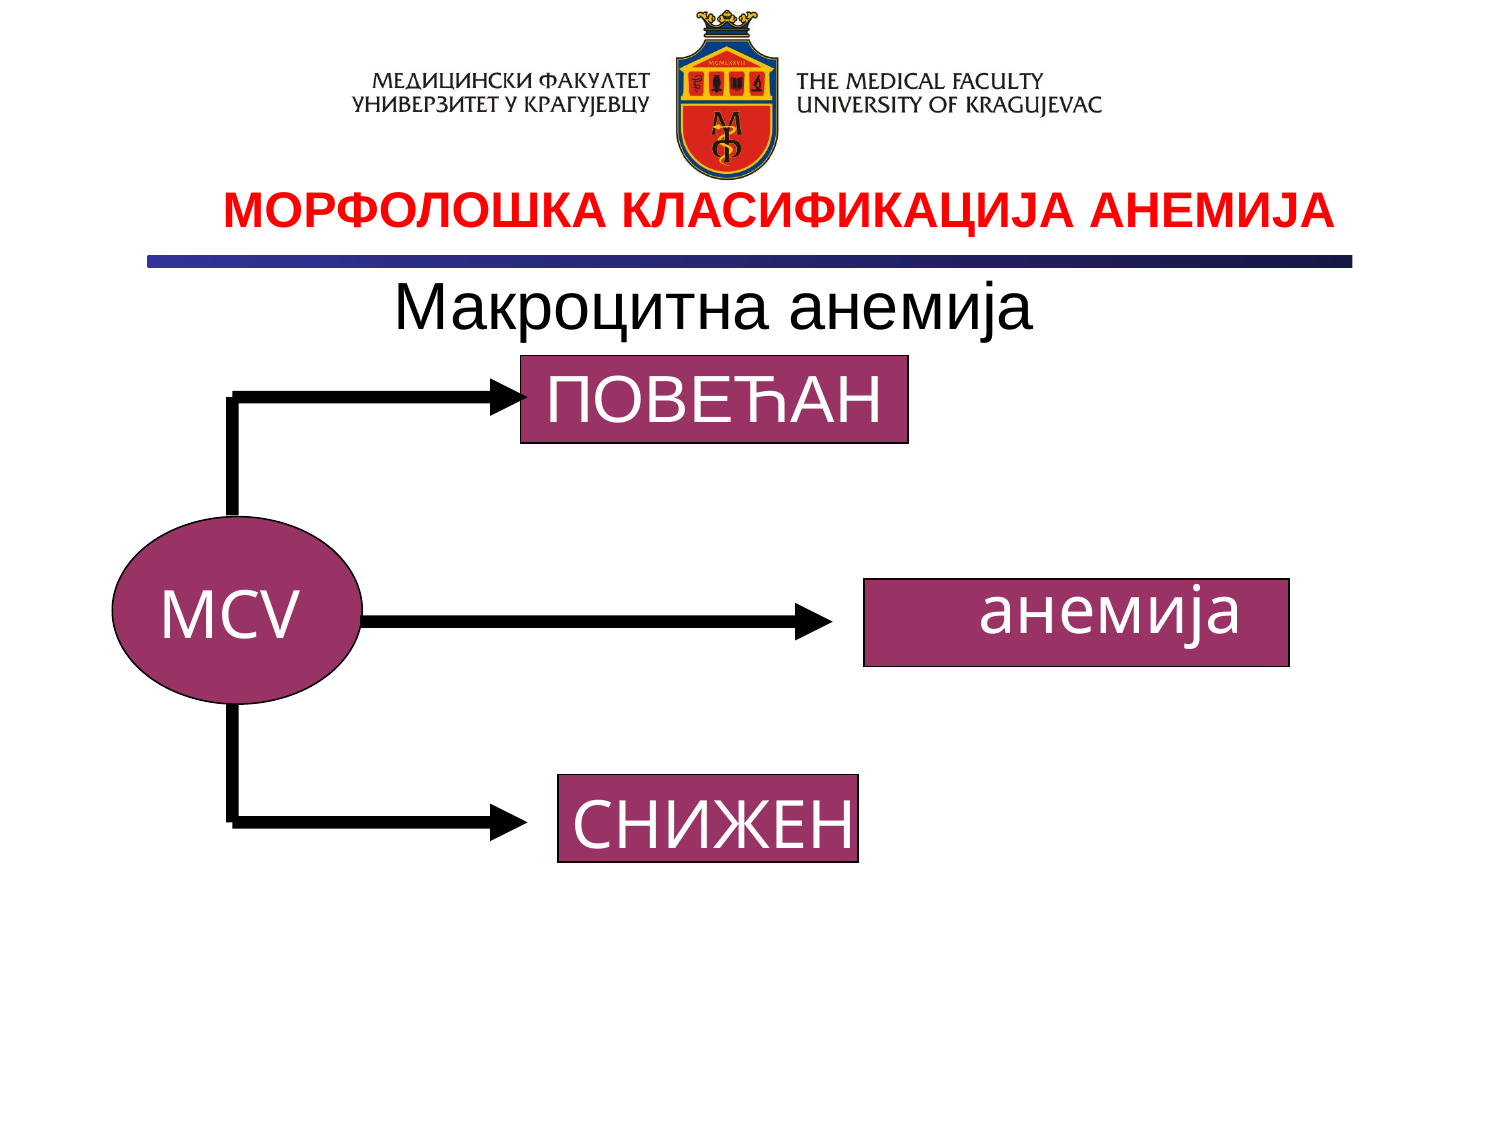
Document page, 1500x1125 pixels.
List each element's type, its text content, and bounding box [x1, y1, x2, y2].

text_box [112, 516, 363, 705]
text_box СНИЖЕН Микроцитна анемија [358, 774, 1071, 1000]
text_box Нормоцитна анемија НОРМАЛАН [726, 479, 1439, 705]
list Макроцитна анемија ПОВЕЋАН [357, 255, 1071, 481]
text_box [233, 816, 528, 829]
title МОРФОЛОШКА КЛАСИФИКАЦИЈА АНЕМИЈА [29, 113, 1500, 302]
text_box [360, 615, 833, 628]
text_box [232, 390, 528, 404]
text_box MCV [143, 563, 316, 659]
picture [328, 0, 1125, 113]
